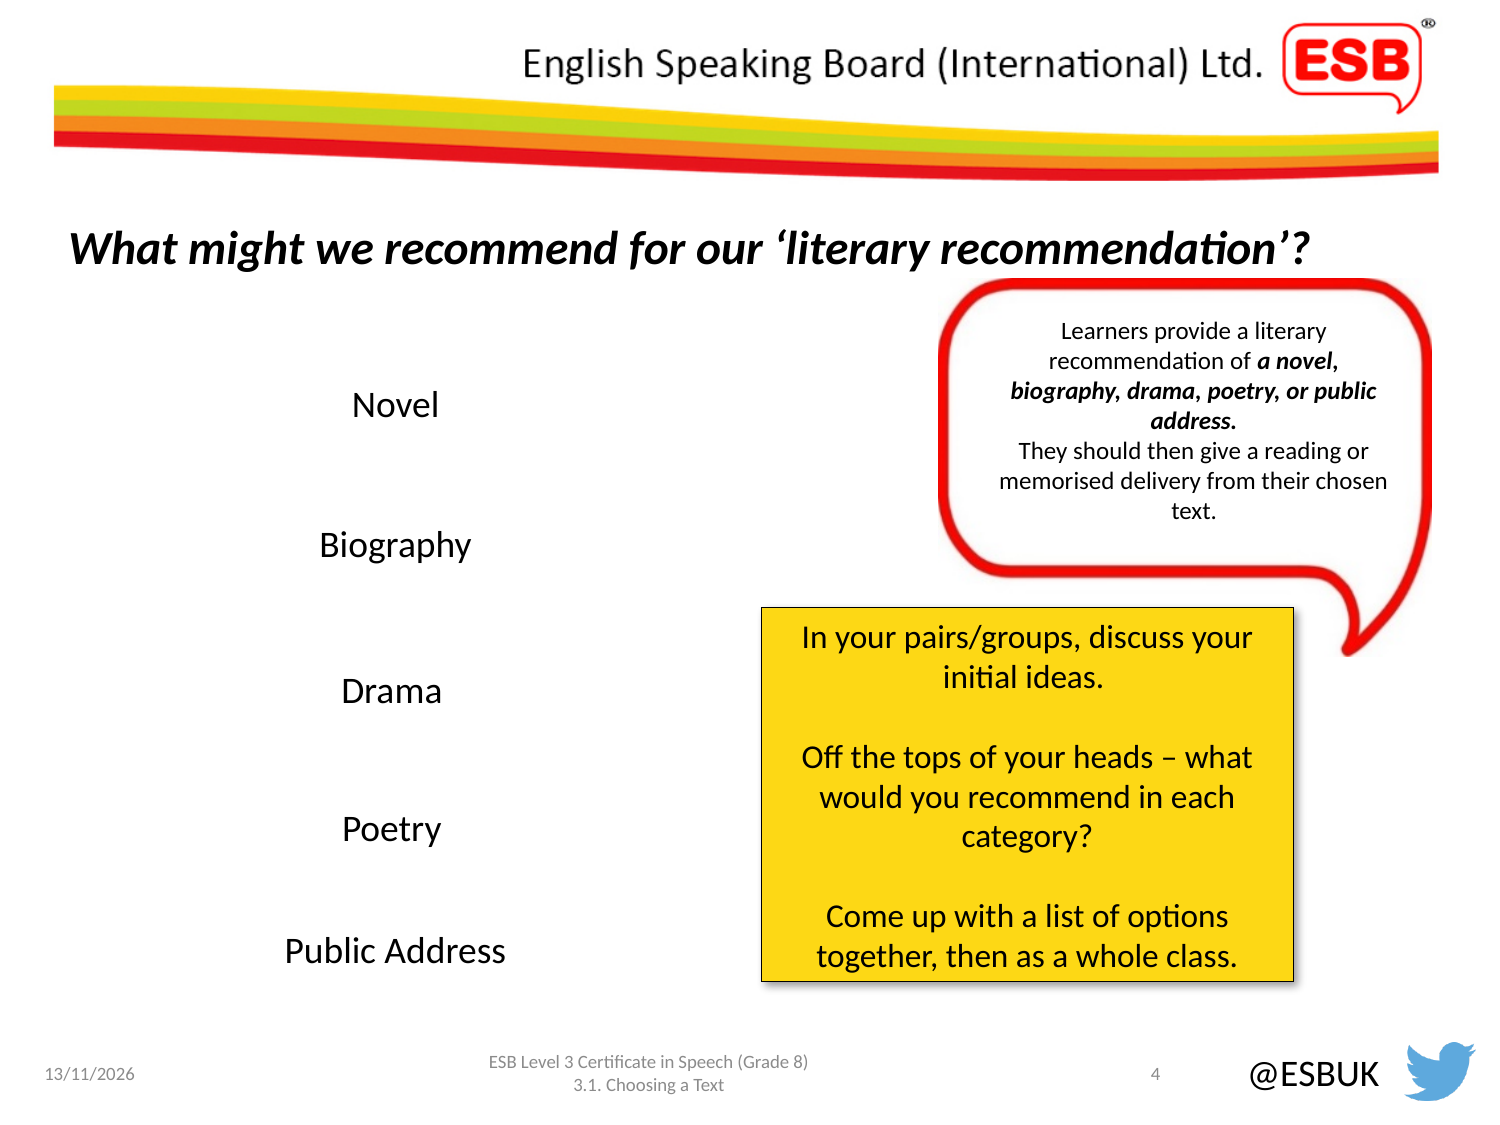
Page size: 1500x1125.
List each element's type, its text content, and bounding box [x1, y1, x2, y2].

slide_number 4 [930, 1042, 1176, 1103]
title What might we recommend for our ‘literary recommendation’? [53, 196, 1347, 303]
text_box Biography [271, 513, 520, 573]
text_box Public Address [255, 919, 536, 979]
text_box Drama [267, 658, 516, 719]
footer ESB Level 3 Certificate in Speech (Grade 8) 3.1. Choosing a Text [395, 1042, 902, 1103]
text_box Novel [271, 372, 520, 433]
picture [0, 0, 1500, 189]
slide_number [29, 1042, 367, 1103]
picture [938, 278, 1432, 657]
picture [1404, 1042, 1476, 1101]
text_box In your pairs/groups, discuss your initial ideas. Off the tops of your heads – what would you recommend in each category? Come up with a list of options together, then as a whole class. [761, 607, 1294, 982]
text_box Poetry [267, 797, 516, 857]
